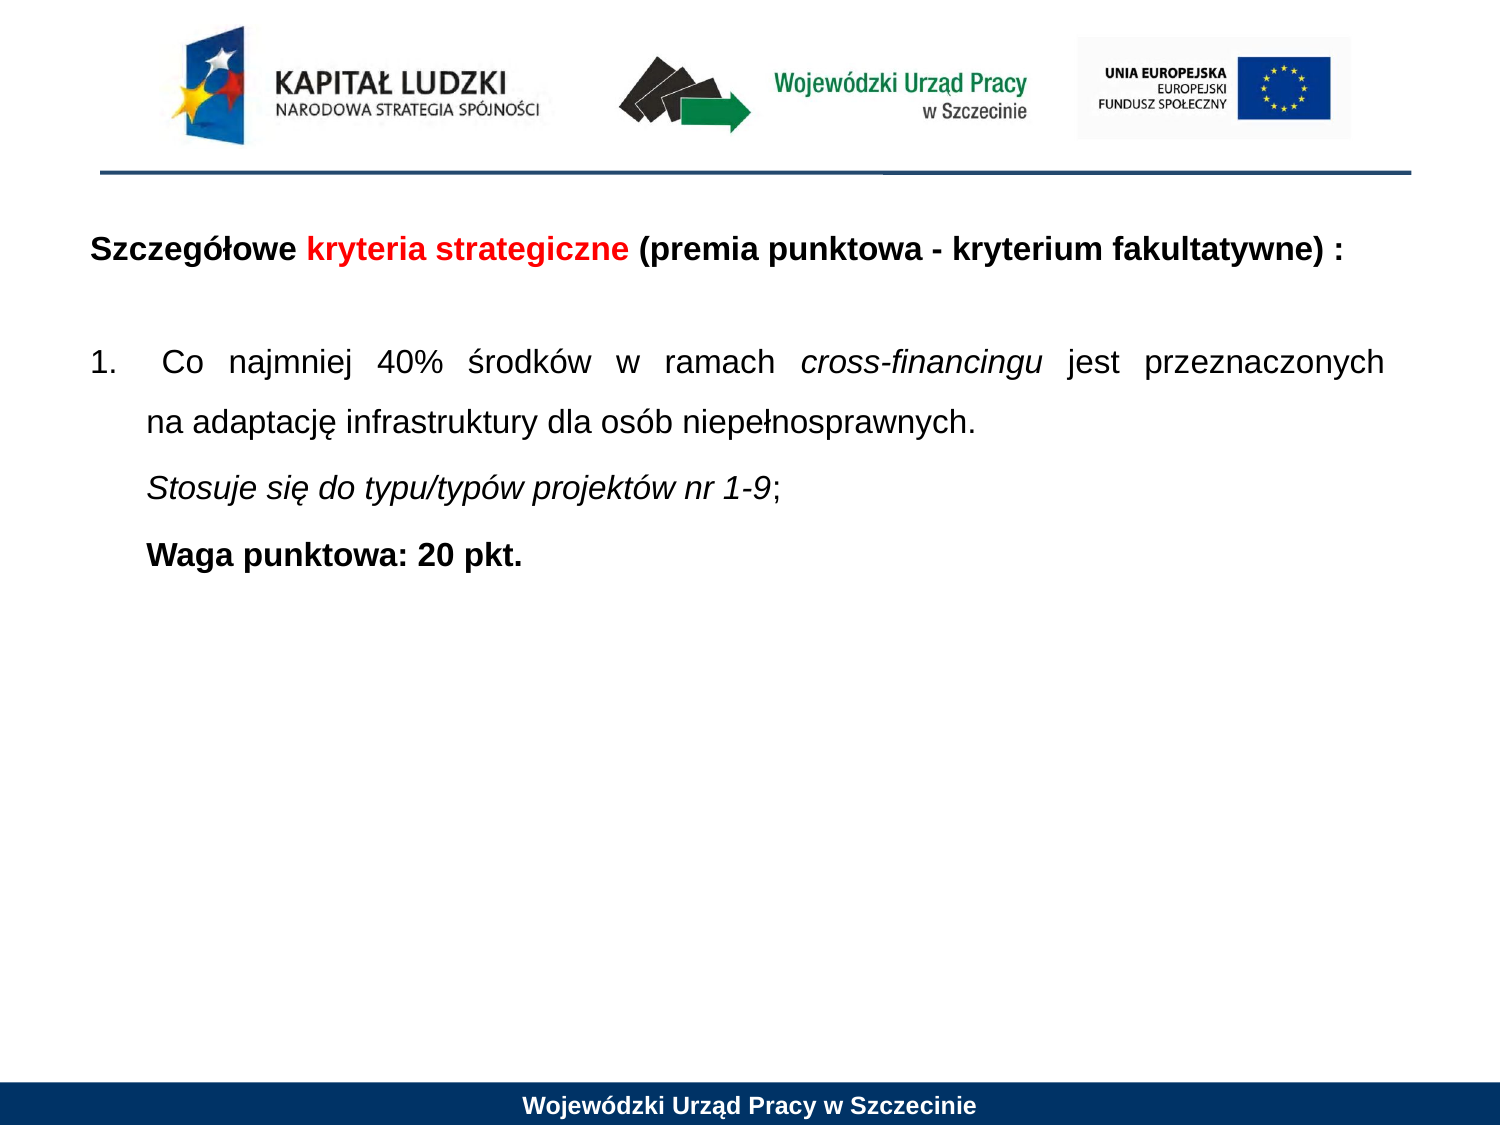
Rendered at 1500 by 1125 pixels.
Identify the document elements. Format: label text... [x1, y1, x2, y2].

picture [159, 24, 1353, 149]
list Szczegółowe kryteria strategiczne (premia punktowa - kryterium fakultatywne) : 1. Co najmniej 40% środków w ramach cross-financingu jest przeznaczonych na adaptację infrastruktury dla osób niepełnosprawnych. Stosuje się do typu/typów projektów nr 1-9; Waga punktowa: 20 pkt. [74, 172, 1426, 1067]
